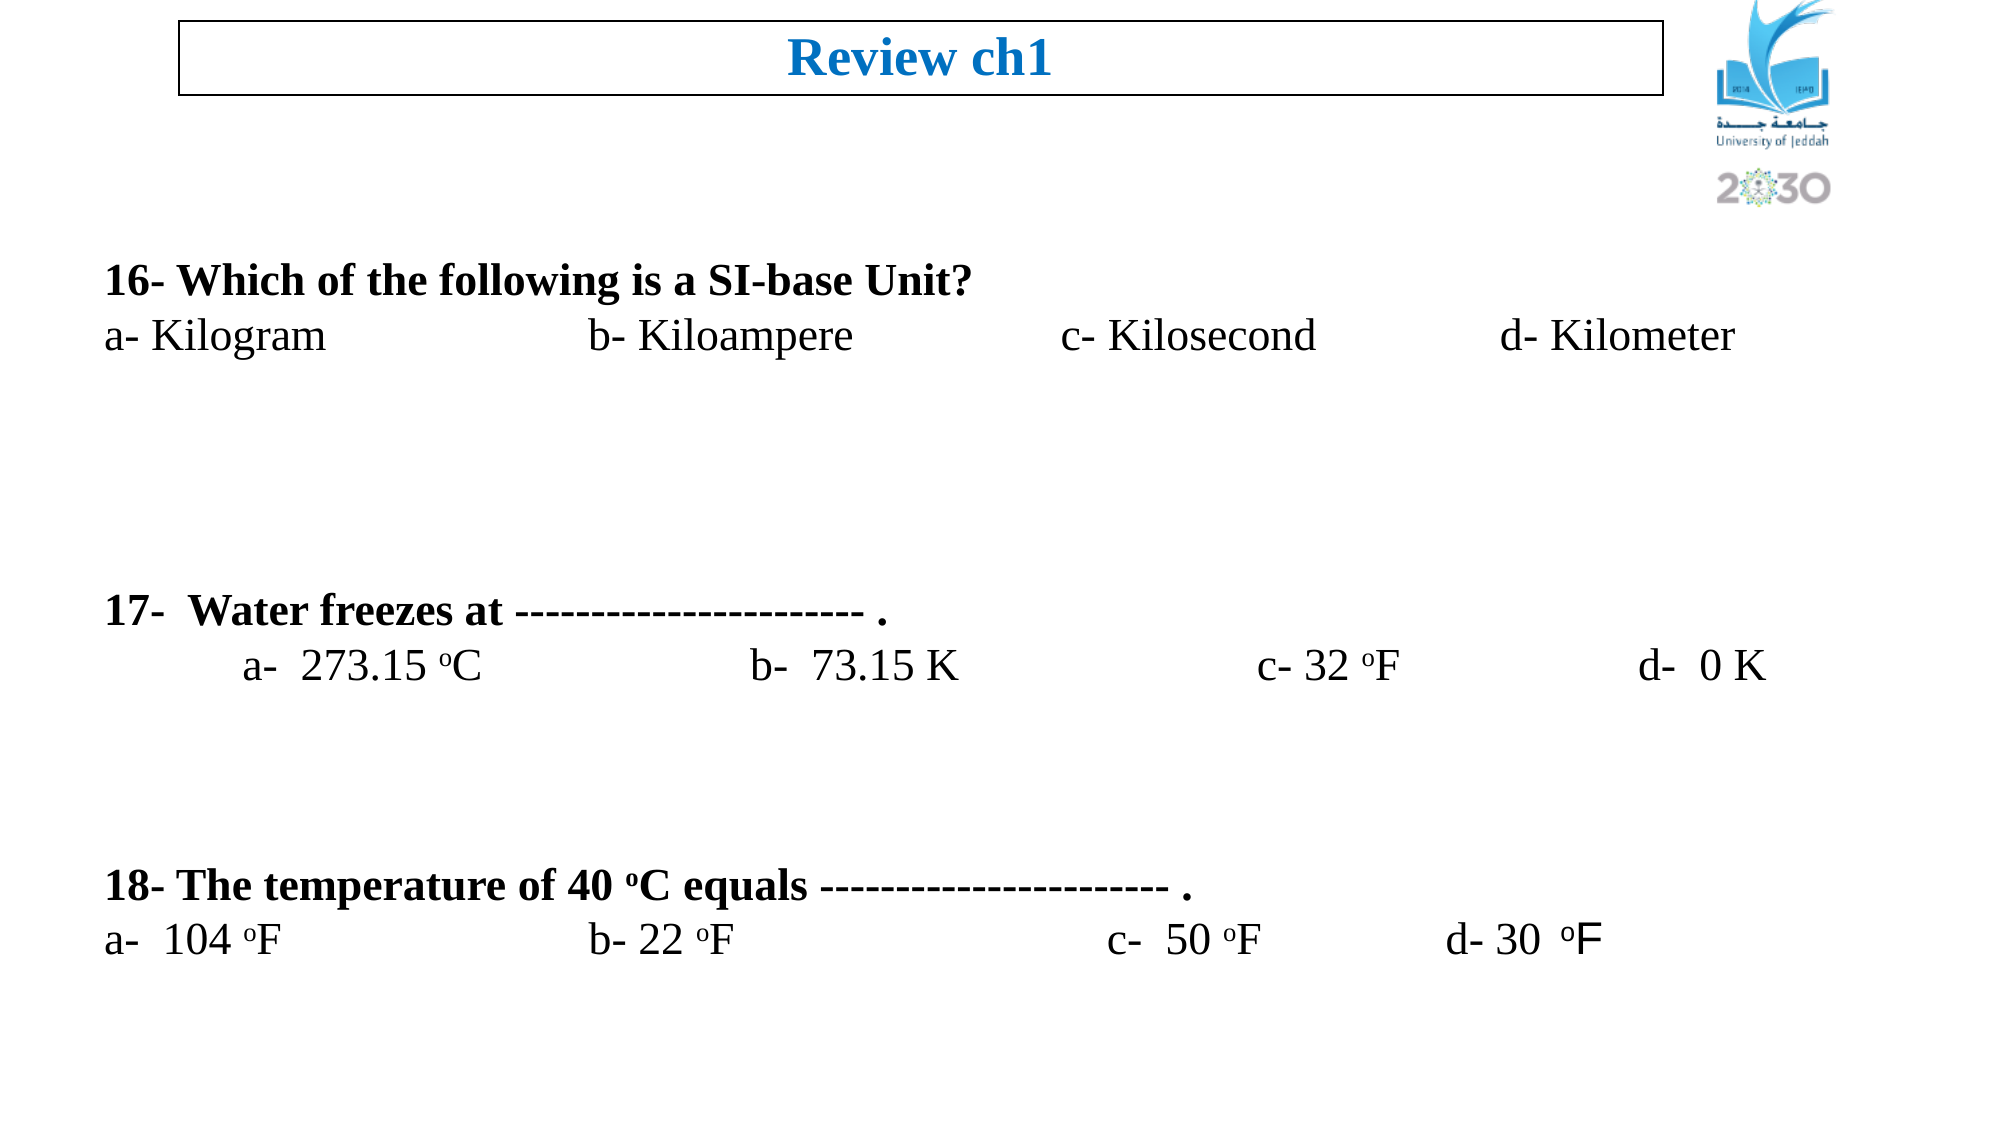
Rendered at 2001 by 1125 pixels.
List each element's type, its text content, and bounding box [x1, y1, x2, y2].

text_box Review ch1 [178, 20, 1664, 96]
picture [1697, 0, 1851, 213]
text_box 16- Which of the following is a SI-base Unit? a- Kilogram b- Kiloampere c- Kilosecond d- Kilometer 17- Water freezes at ----------------------- . a- 273.15 oC b- 73.15 K c- 32 oF d- 0 K 18- The temperature of 40 oC equals ----------------------- . a- 104 oF b- 22 oF c- 50 oF d- 30 oF [89, 241, 1783, 1027]
